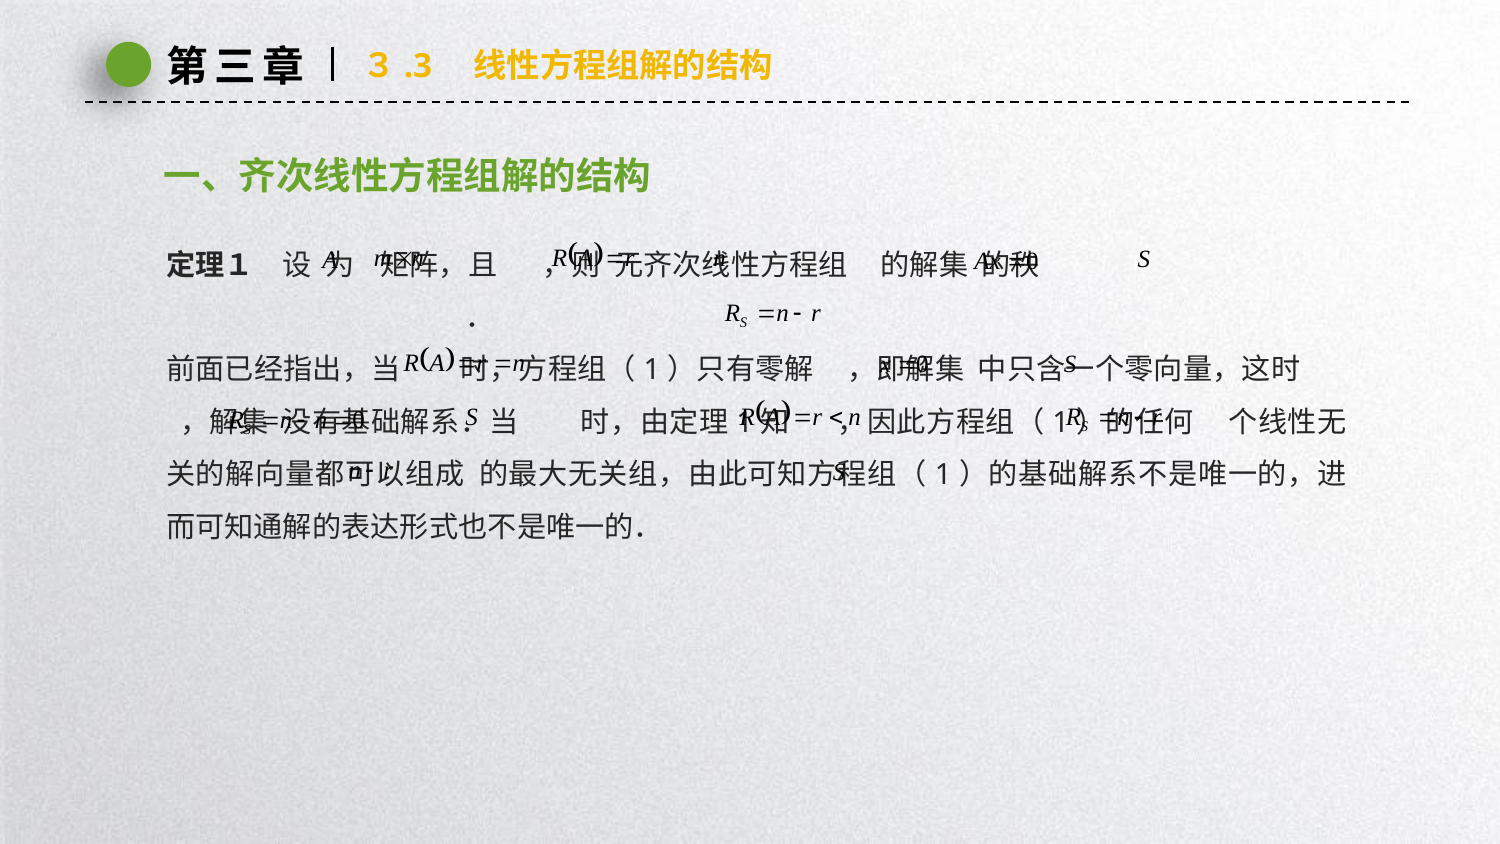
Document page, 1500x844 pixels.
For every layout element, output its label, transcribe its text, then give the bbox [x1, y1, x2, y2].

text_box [316, 245, 342, 274]
text_box 定理１ 设 为 矩阵，且 ，则 元齐次线性方程组 的解集 的秩 ． 前面已经指出，当 时，方程组（1）只有零解 ，即解集 中只含一个零向量，这时 ，解集 没有基础解系．当 时，由定理1知 ，因此方程组（1）的任何 个线性无关的解向量都可以组成 的最大无关组，由此可知方程组（1）的基础解系不是唯一的，进而可知通解的表达形式也不是唯一的． [151, 220, 1362, 551]
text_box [1061, 399, 1168, 438]
picture [0, 0, 1500, 844]
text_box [968, 246, 1042, 277]
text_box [874, 349, 934, 379]
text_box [344, 461, 400, 485]
text_box [104, 39, 152, 90]
text_box 一、齐次线性方程组解的结构 [148, 144, 1360, 205]
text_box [223, 402, 371, 441]
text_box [547, 241, 642, 278]
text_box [828, 456, 852, 487]
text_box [369, 249, 429, 274]
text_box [709, 249, 731, 274]
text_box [1133, 244, 1157, 274]
text_box ３.3 线性方程组解的结构 [347, 37, 788, 92]
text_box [1059, 349, 1083, 379]
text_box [398, 346, 531, 383]
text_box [719, 296, 827, 334]
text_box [461, 402, 485, 433]
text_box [734, 399, 867, 436]
text_box 第三章 [152, 32, 320, 97]
